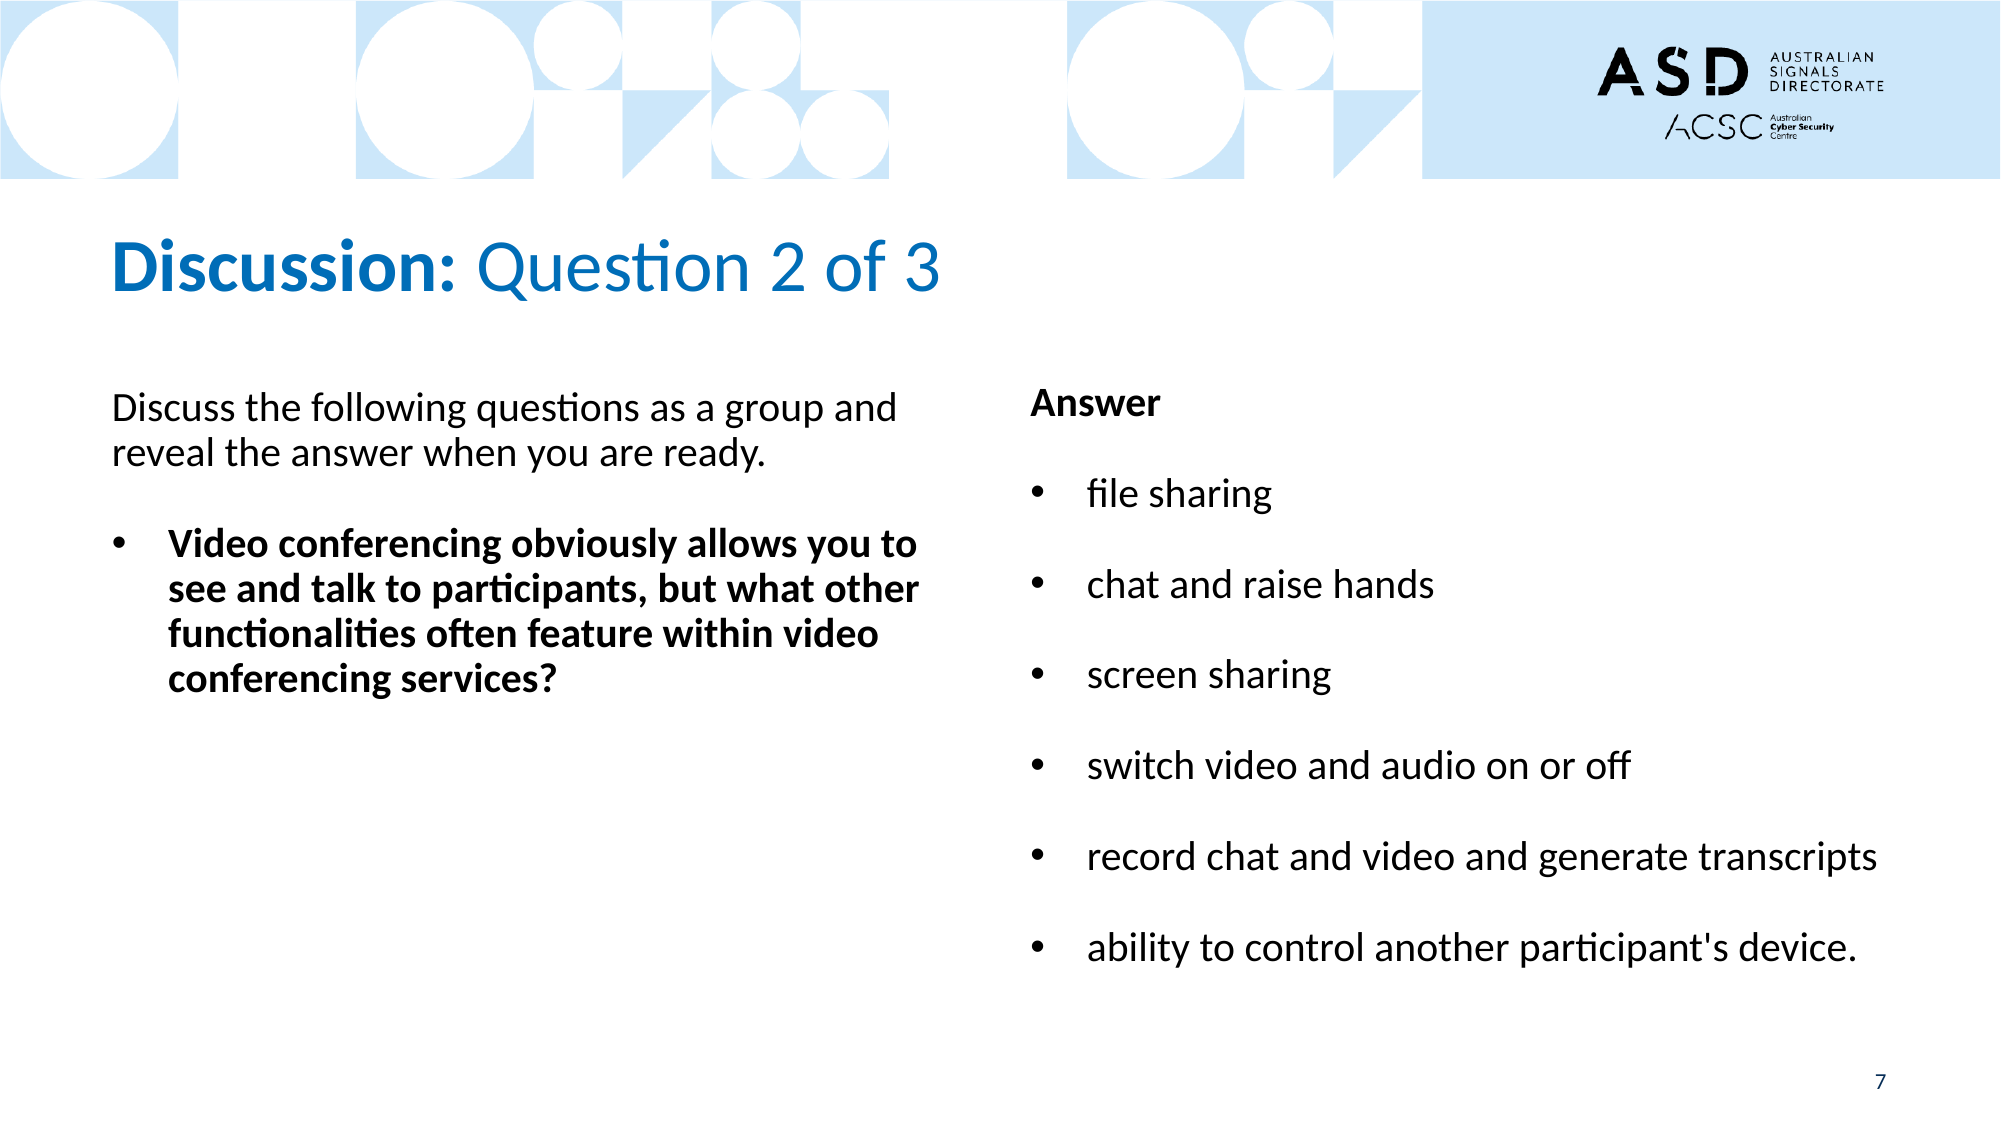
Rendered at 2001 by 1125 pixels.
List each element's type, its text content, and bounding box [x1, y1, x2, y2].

picture [0, 0, 2001, 179]
list Discuss the following questions as a group and reveal the answer when you are ready. Video conferencing obviously allows you to see and talk to participants, but what other functionalities often feature within video conferencing services? [96, 378, 983, 1007]
slide_number 7 [1799, 1050, 1902, 1111]
list Answer file sharing chat and raise hands screen sharing switch video and audio on or off record chat and video and generate transcripts ability to control another participant's device. [1015, 372, 1902, 1002]
title Discussion: Question 2 of 3 [96, 207, 1902, 328]
